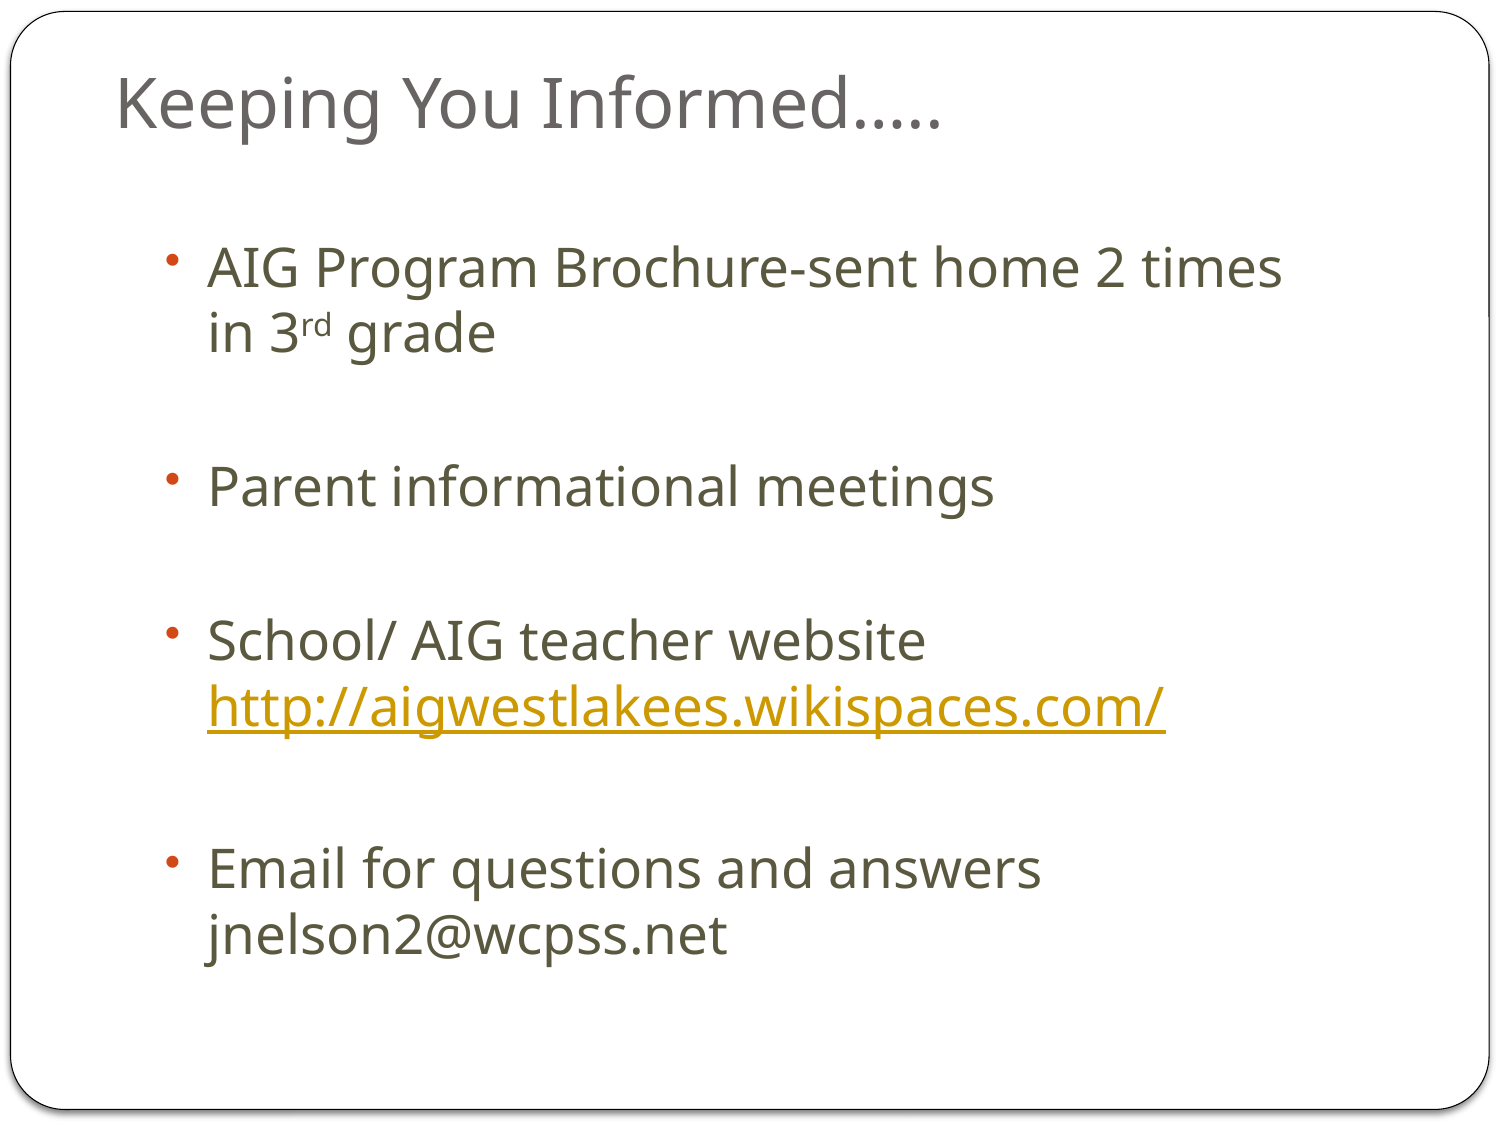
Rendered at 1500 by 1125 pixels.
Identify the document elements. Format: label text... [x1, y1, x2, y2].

title Keeping You Informed….. [99, 50, 1100, 158]
list AIG Program Brochure-sent home 2 times in 3rd grade Parent informational meetings School/ AIG teacher website http://aigwestlakees.wikispaces.com/ Email for questions and answers jnelson2@wcpss.net [150, 224, 1338, 975]
